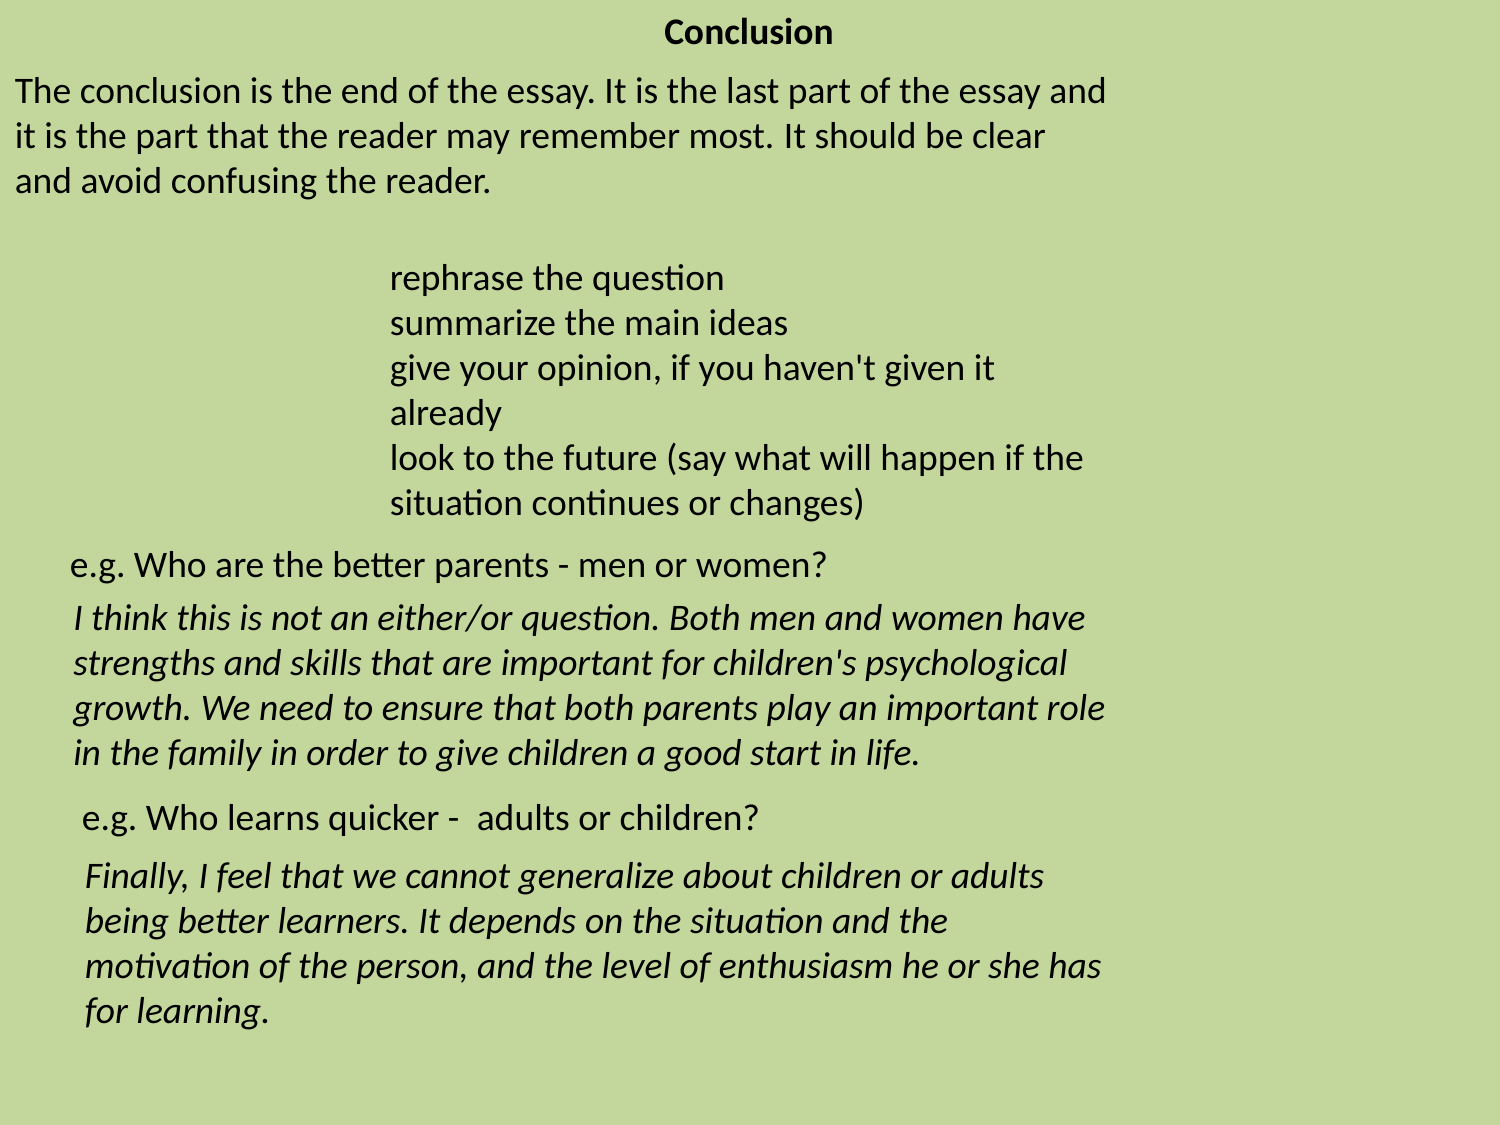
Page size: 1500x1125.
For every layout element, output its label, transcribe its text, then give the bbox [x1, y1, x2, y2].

text_box e.g. Who are the better parents - men or women? [46, 532, 1179, 592]
text_box The conclusion is the end of the essay. It is the last part of the essay and it is the part that the reader may remember most. It should be clear and avoid confusing the reader. [0, 58, 1125, 209]
text_box rephrase the question summarize the main ideas give your opinion, if you haven't given it already look to the future (say what will happen if the situation continues or changes) [374, 246, 1125, 531]
text_box Conclusion [649, 0, 851, 58]
text_box Finally, I feel that we cannot generalize about children or adults being better learners. It depends on the situation and the motivation of the person, and the level of enthusiasm he or she has for learning. [70, 843, 1125, 1039]
text_box e.g. Who learns quicker - adults or children? [58, 785, 1077, 845]
text_box I think this is not an either/or question. Both men and women have strengths and skills that are important for children's psychological growth. We need to ensure that both parents play an important role in the family in order to give children a good start in life. [58, 585, 1125, 781]
